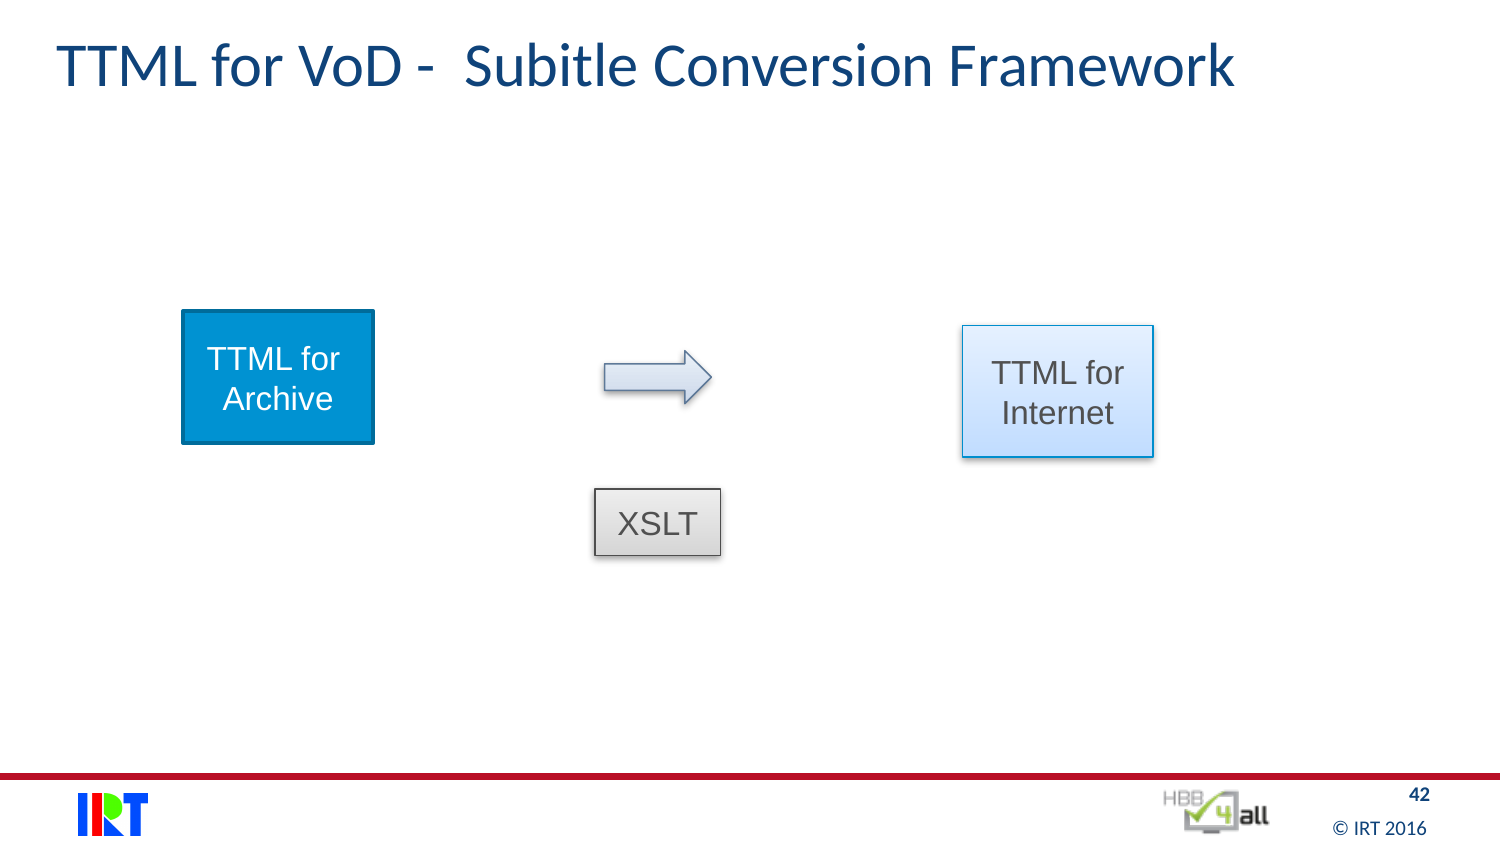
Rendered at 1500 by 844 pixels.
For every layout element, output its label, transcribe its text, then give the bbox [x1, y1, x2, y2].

text_box TTML for Internet [962, 325, 1154, 458]
picture [1163, 787, 1270, 844]
text_box XSLT [594, 488, 721, 556]
picture [78, 793, 148, 836]
title TTML for VoD - Subitle Conversion Framework [56, 32, 1471, 150]
text_box [603, 349, 712, 405]
text_box TTML for Archive [181, 309, 375, 445]
